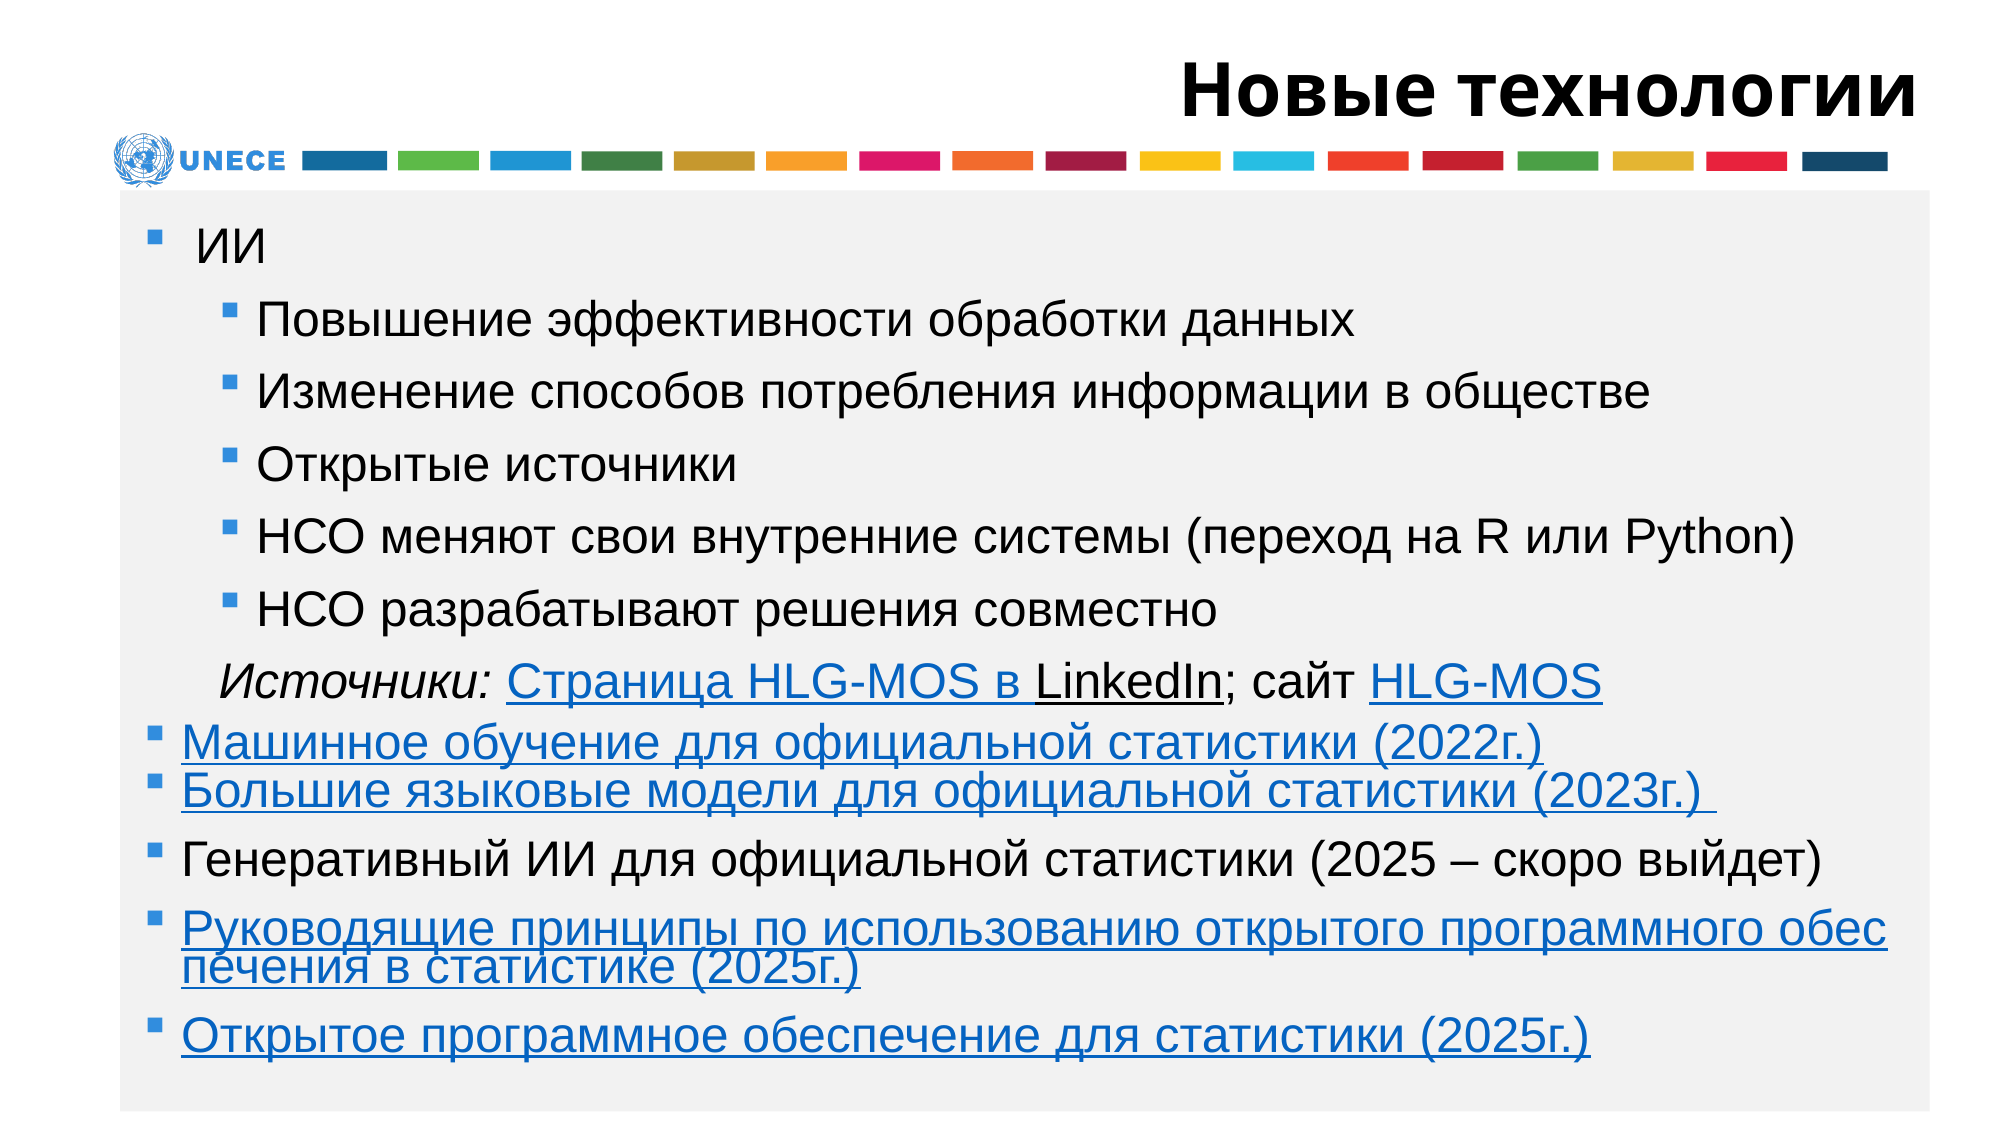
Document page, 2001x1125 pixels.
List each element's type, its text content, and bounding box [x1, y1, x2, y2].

title Новые технологии [49, 13, 1936, 160]
list ИИ Повышение эффективности обработки данных Изменение способов потребления информации в обществе Открытые источники НСО меняют свои внутренние системы (переход на R или Python) НСО разрабатывают решения совместно Источники: Страница HLG-MOS в LinkedIn; сайт HLG-MOS Машинное обучение для официальной статистики (2022г.) Большие языковые модели для официальной статистики (2023г.) Генеративный ИИ для официальной статистики (2025 – скоро выйдет) Руководящие принципы по использованию открытого программного обеспечения в статистике (2025г.) Открытое программное обеспечение для статистики (2025г.) [120, 190, 1930, 1112]
picture [109, 160, 287, 188]
